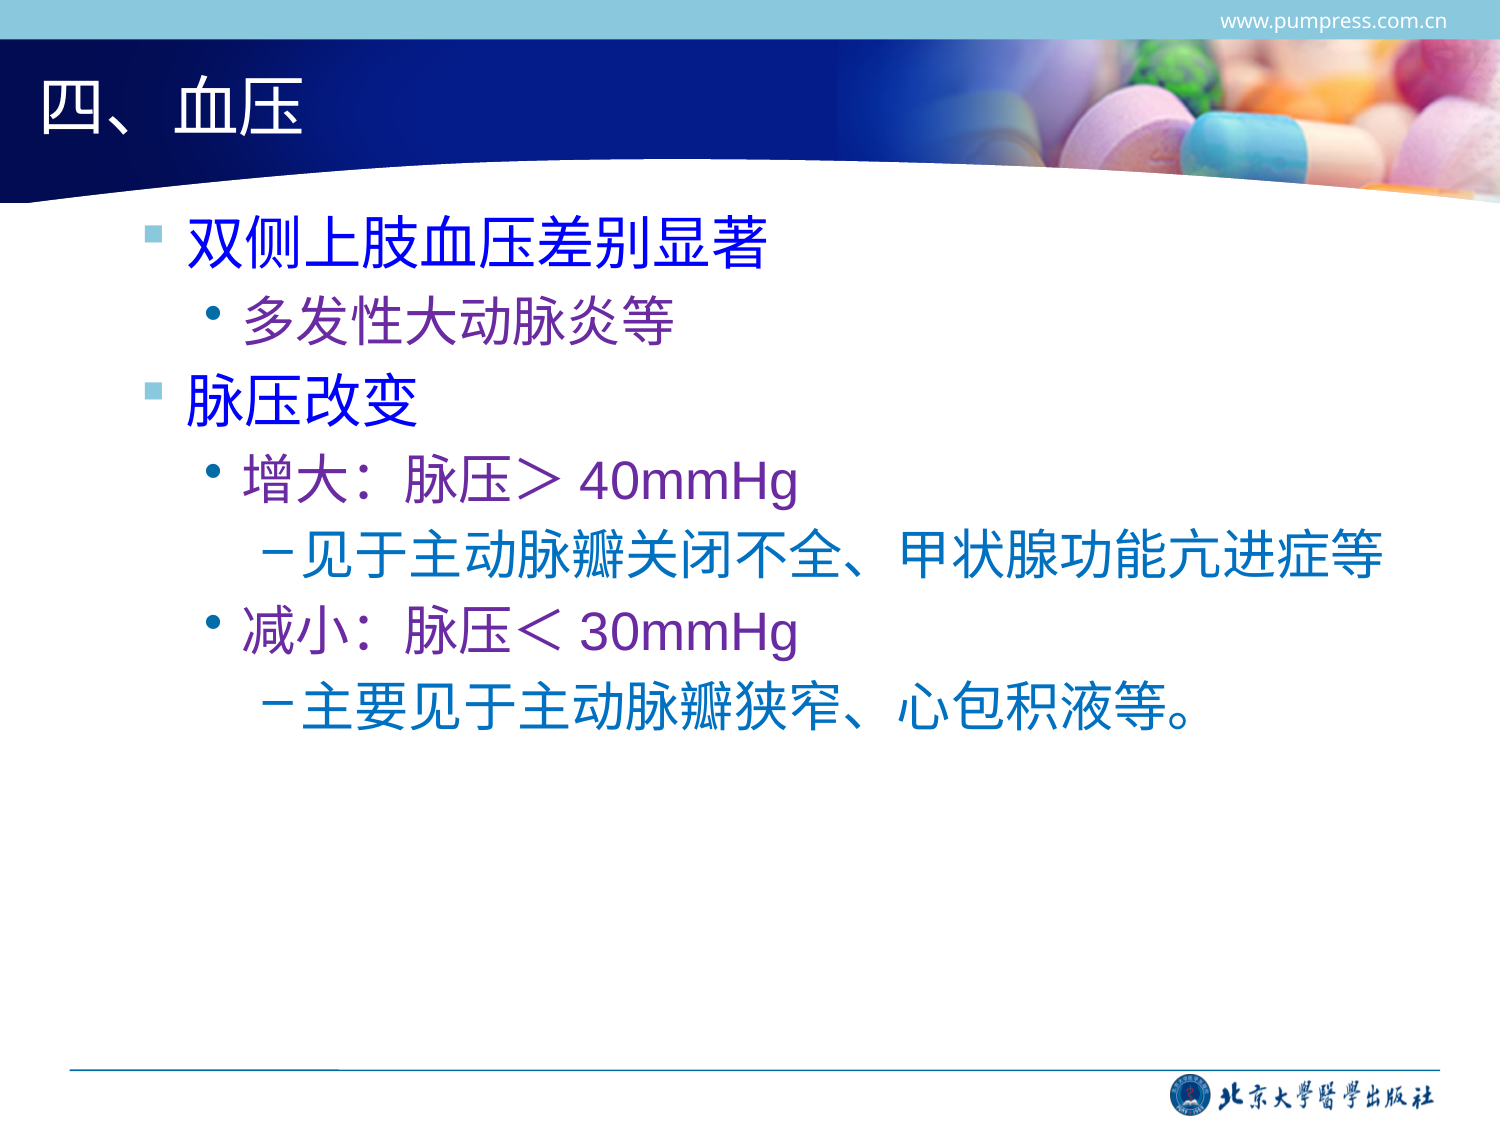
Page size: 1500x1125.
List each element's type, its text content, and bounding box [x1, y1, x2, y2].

picture [1170, 1074, 1436, 1118]
slide_number www.pumpress.com.cn [1024, 0, 1463, 38]
picture [0, 40, 1500, 203]
title 四、血压 [23, 58, 1349, 152]
list 双侧上肢血压差别显著 多发性大动脉炎等 脉压改变 增大：脉压＞40mmHg 见于主动脉瓣关闭不全、甲状腺功能亢进症等 减小：脉压＜30mmHg 主要见于主动脉瓣狭窄、心包积液等。 [49, 198, 1463, 1026]
